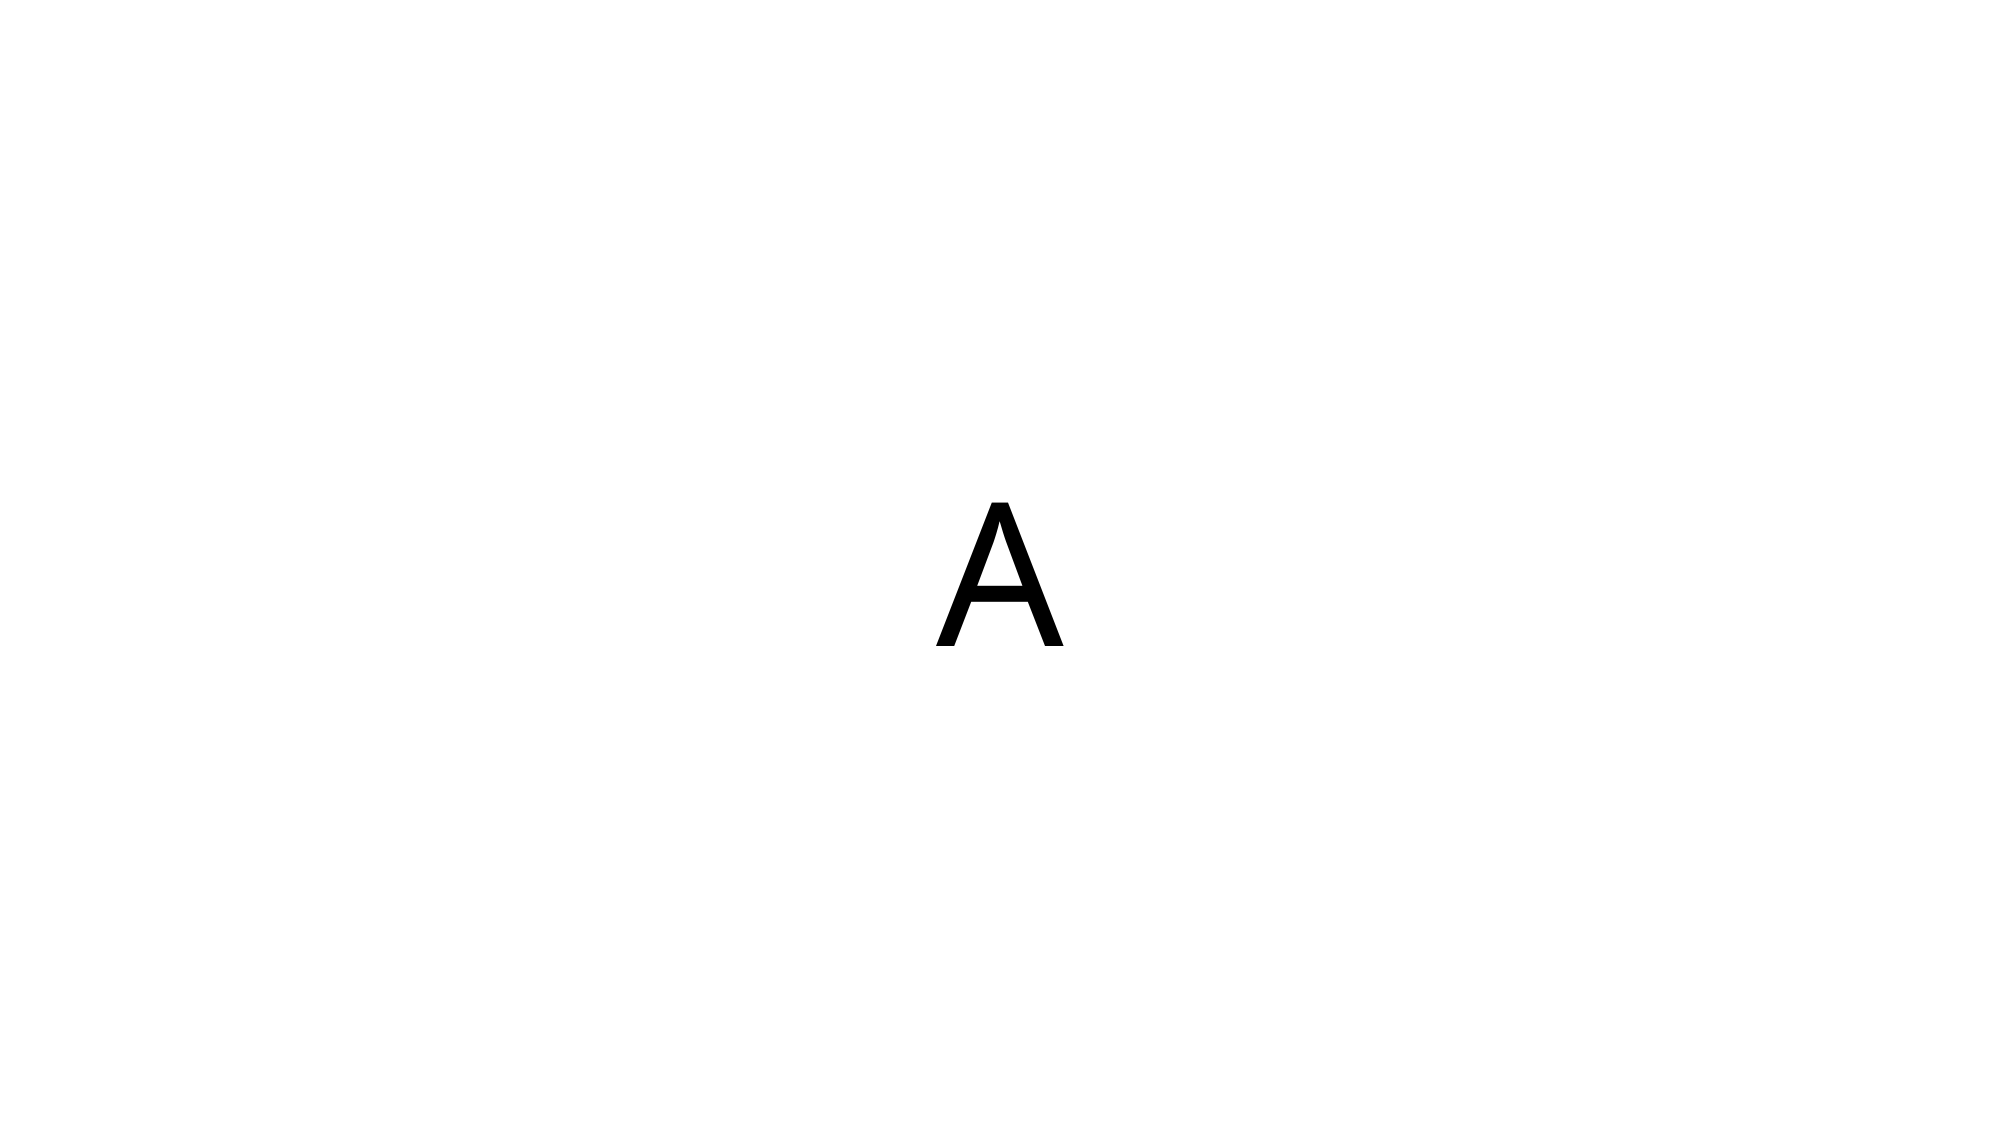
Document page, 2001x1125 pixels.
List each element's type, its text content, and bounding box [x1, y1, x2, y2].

title A [137, 59, 1863, 1104]
